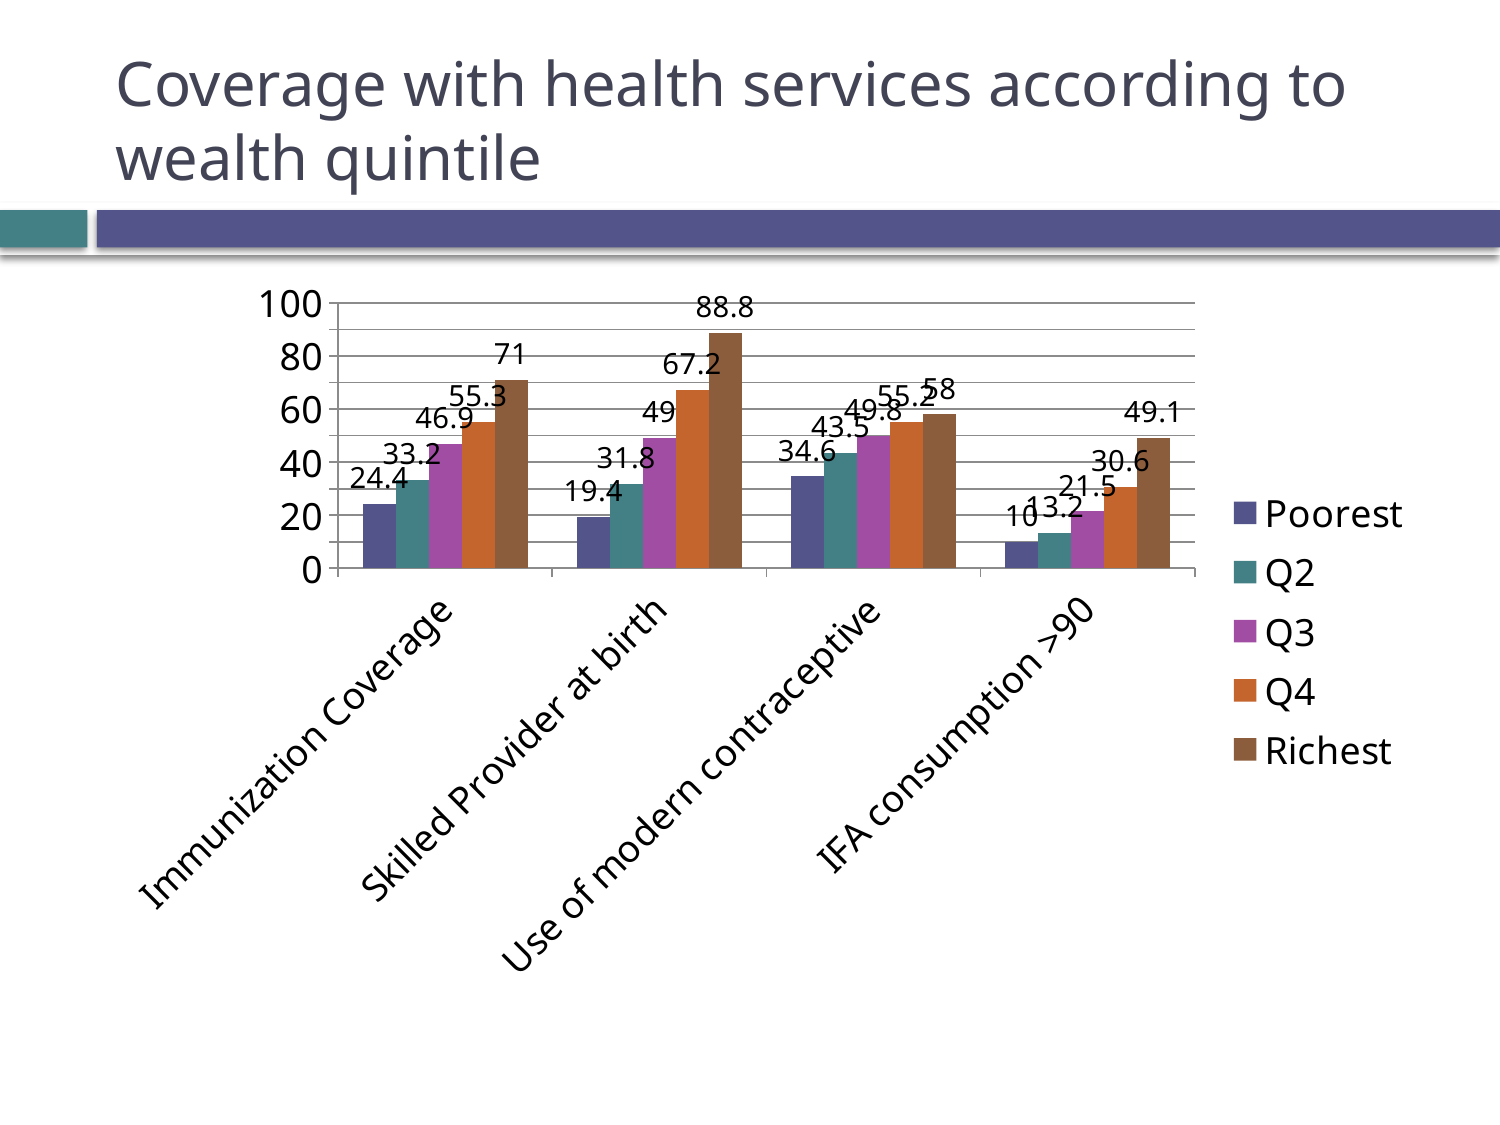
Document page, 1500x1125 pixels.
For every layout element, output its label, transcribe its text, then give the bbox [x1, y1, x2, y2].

chart [100, 262, 1439, 1001]
title Coverage with health services according to wealth quintile [100, 37, 1438, 200]
